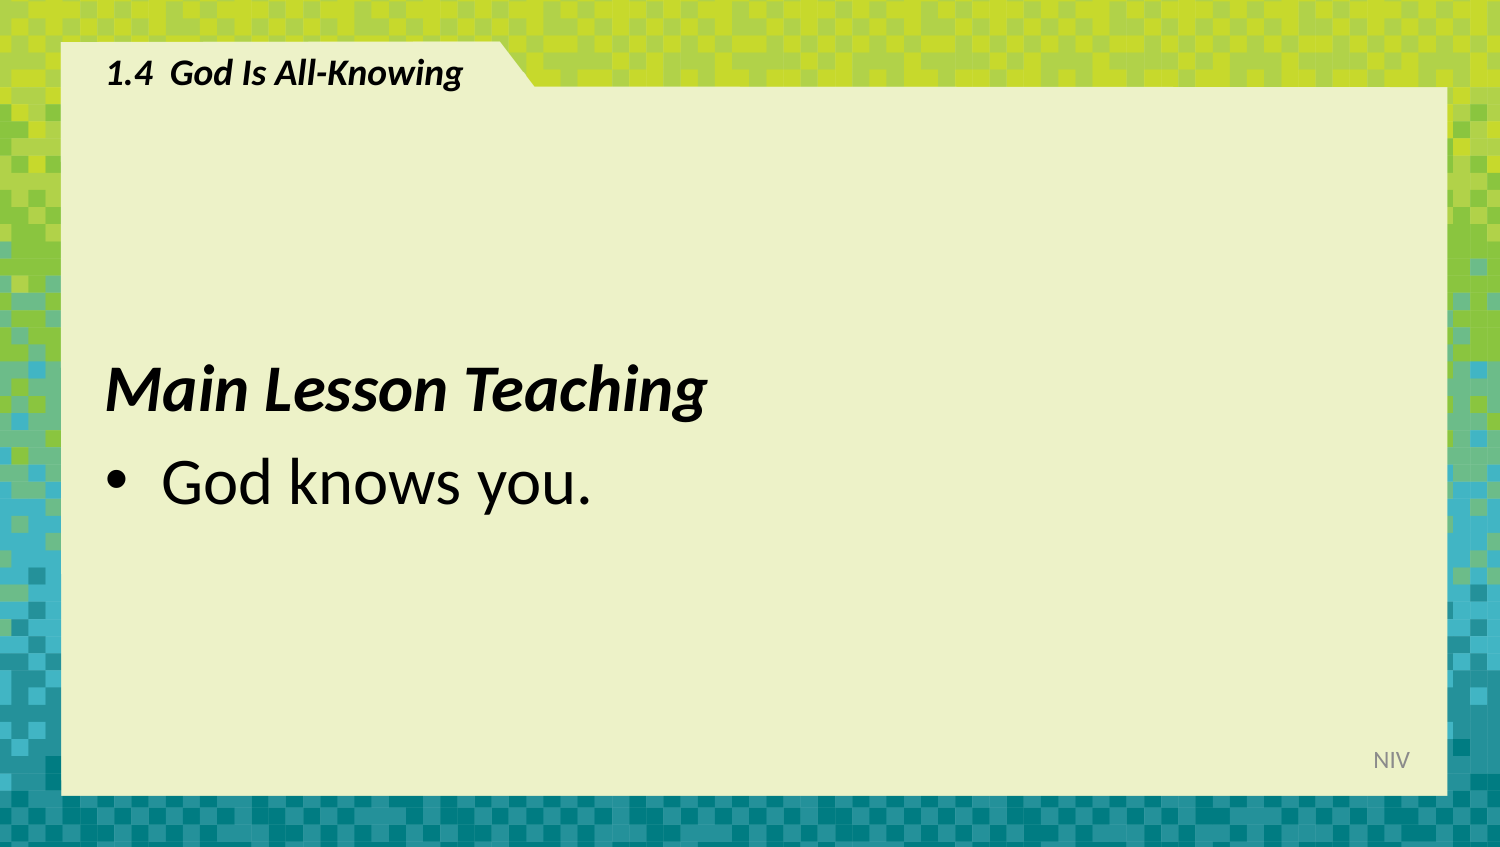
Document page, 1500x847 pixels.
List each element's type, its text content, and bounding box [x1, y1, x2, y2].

list Main Lesson Teaching God knows you. [89, 141, 1403, 722]
footer NIV [950, 736, 1425, 782]
picture [0, 0, 1500, 847]
title 1.4 God Is All-Knowing [89, 33, 1420, 108]
